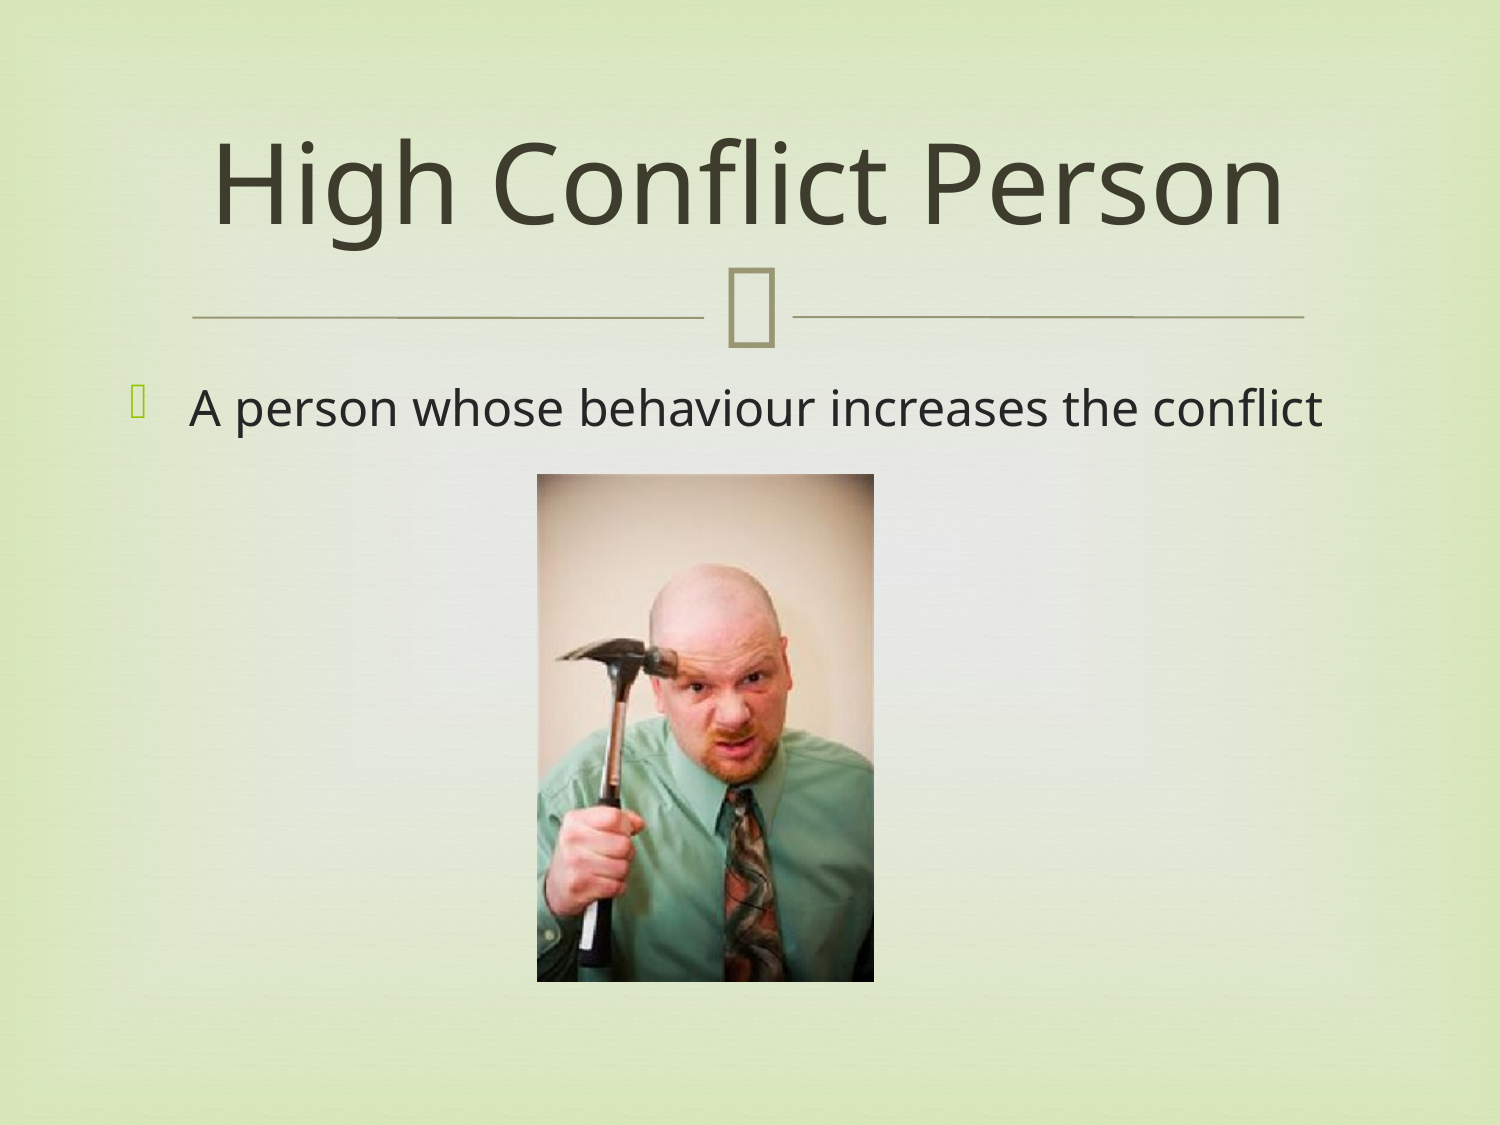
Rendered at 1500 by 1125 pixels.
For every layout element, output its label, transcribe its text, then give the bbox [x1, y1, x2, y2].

title High Conflict Person [112, 93, 1386, 267]
list A person whose behaviour increases the conflict [114, 368, 1386, 1005]
picture [536, 474, 874, 982]
